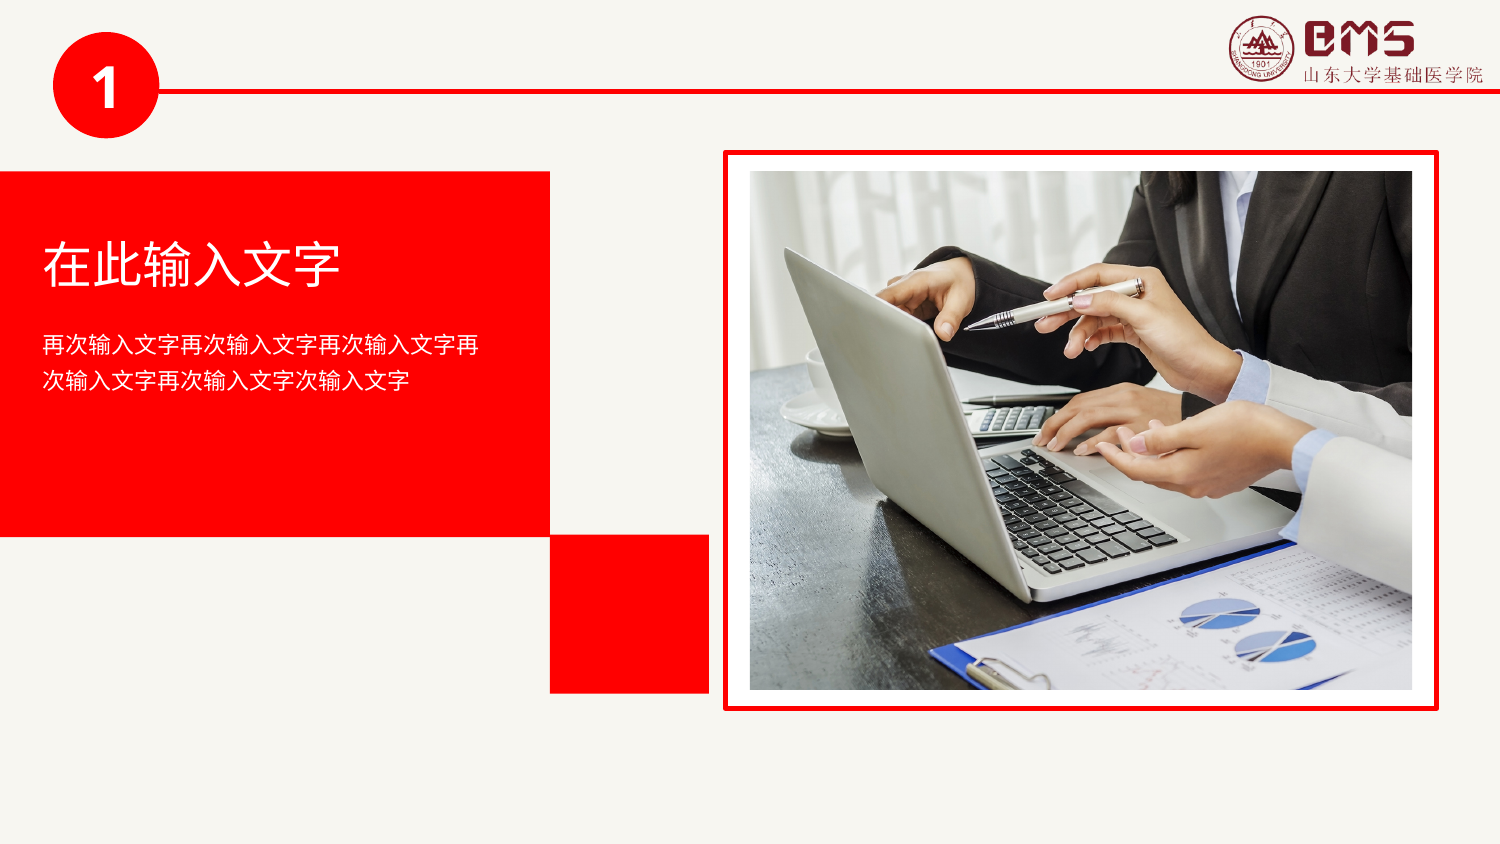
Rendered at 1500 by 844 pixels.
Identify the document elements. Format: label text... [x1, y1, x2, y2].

text_box 1 [50, 29, 162, 141]
text_box 在此输入文字 [31, 228, 403, 300]
text_box [748, 169, 1414, 691]
text_box [0, 169, 552, 539]
text_box [548, 533, 711, 696]
text_box [723, 150, 1439, 710]
text_box 再次输入文字再次输入文字再次输入文字再次输入文字再次输入文字次输入文字 [31, 317, 512, 436]
picture [1210, 0, 1500, 116]
